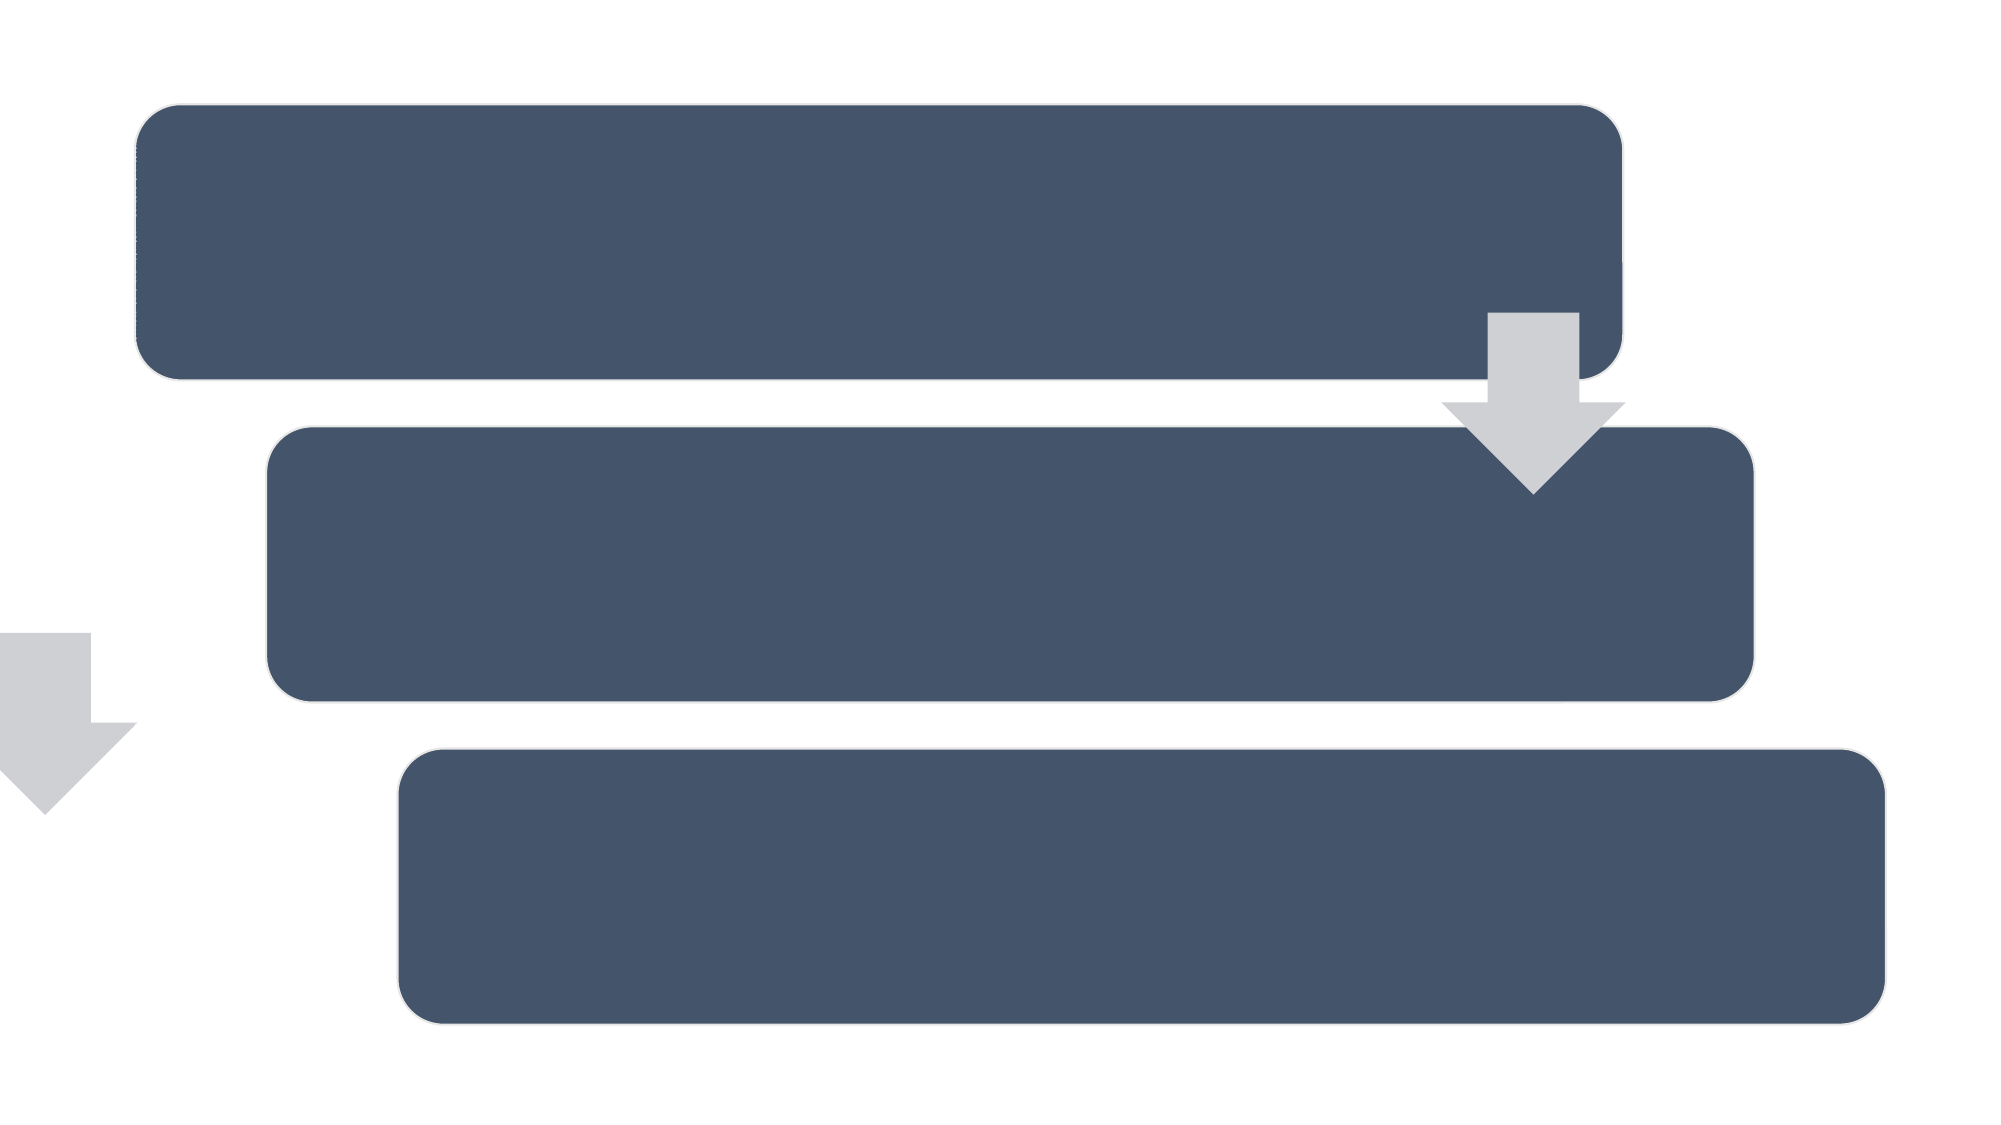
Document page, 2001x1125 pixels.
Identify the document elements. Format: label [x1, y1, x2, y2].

list [134, 104, 1886, 1025]
